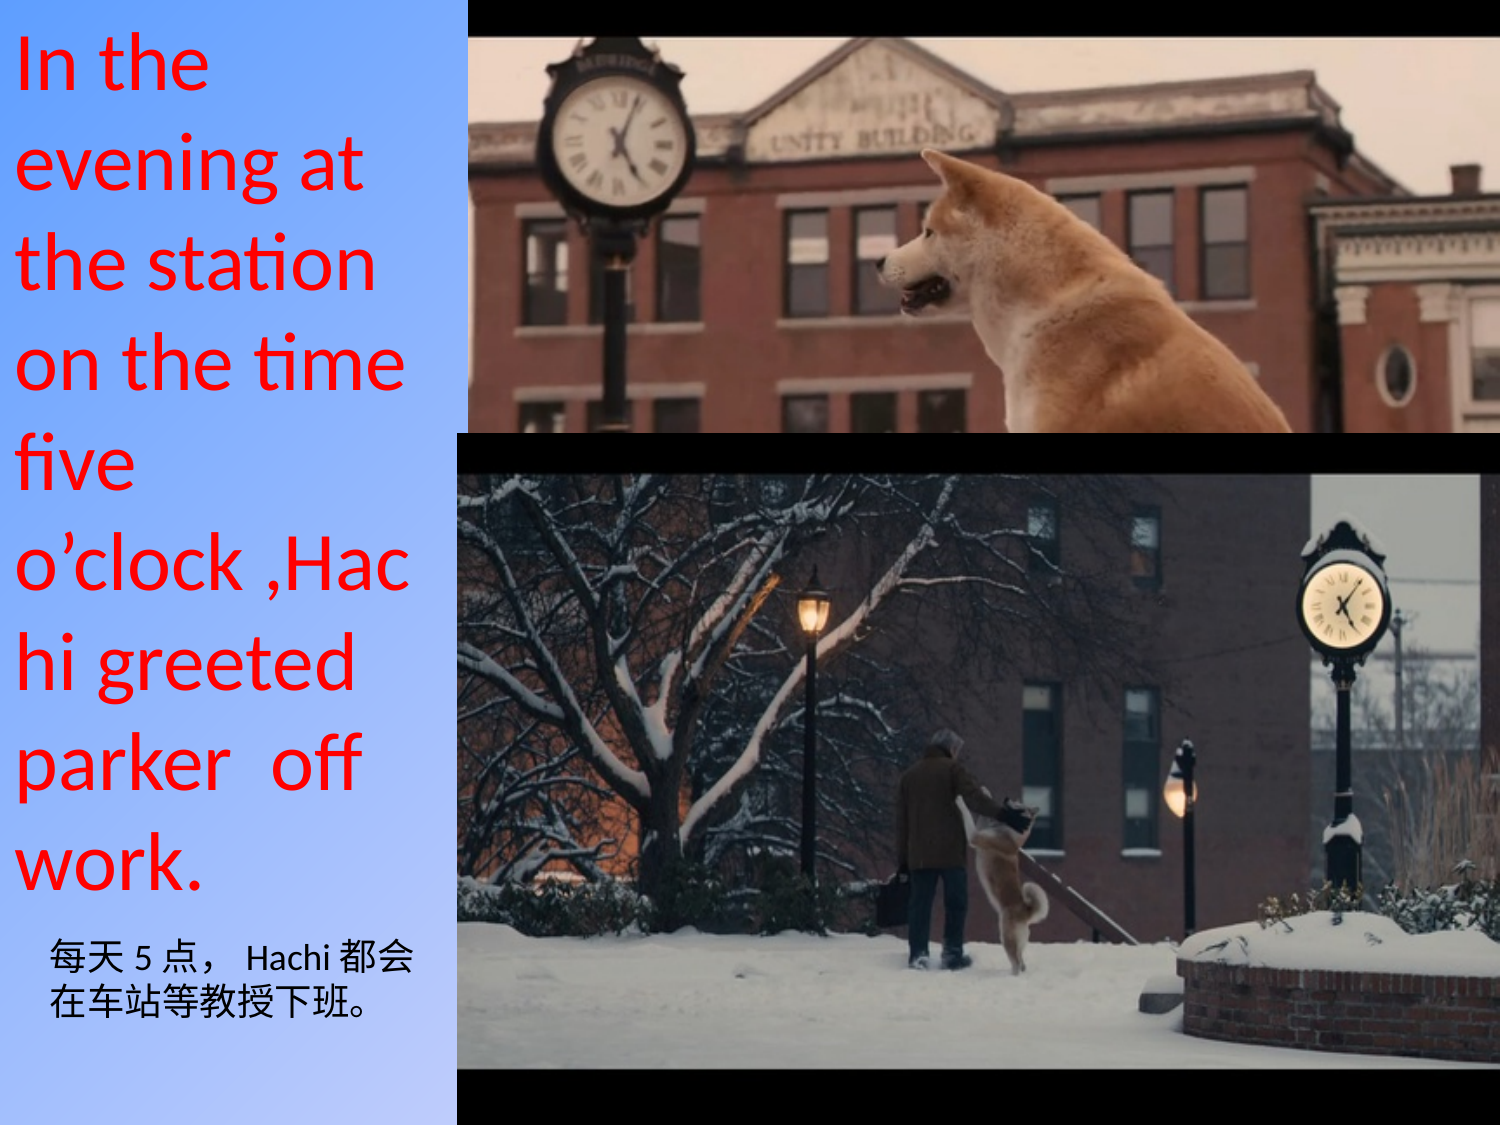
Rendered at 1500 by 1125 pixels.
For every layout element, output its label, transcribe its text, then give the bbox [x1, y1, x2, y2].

text_box In the evening at the station on the time five o’clock ,Hachi greeted parker off work. [0, 0, 446, 915]
text_box 每天5点，Hachi都会在车站等教授下班。 [35, 925, 451, 1031]
picture [456, 0, 1500, 1125]
